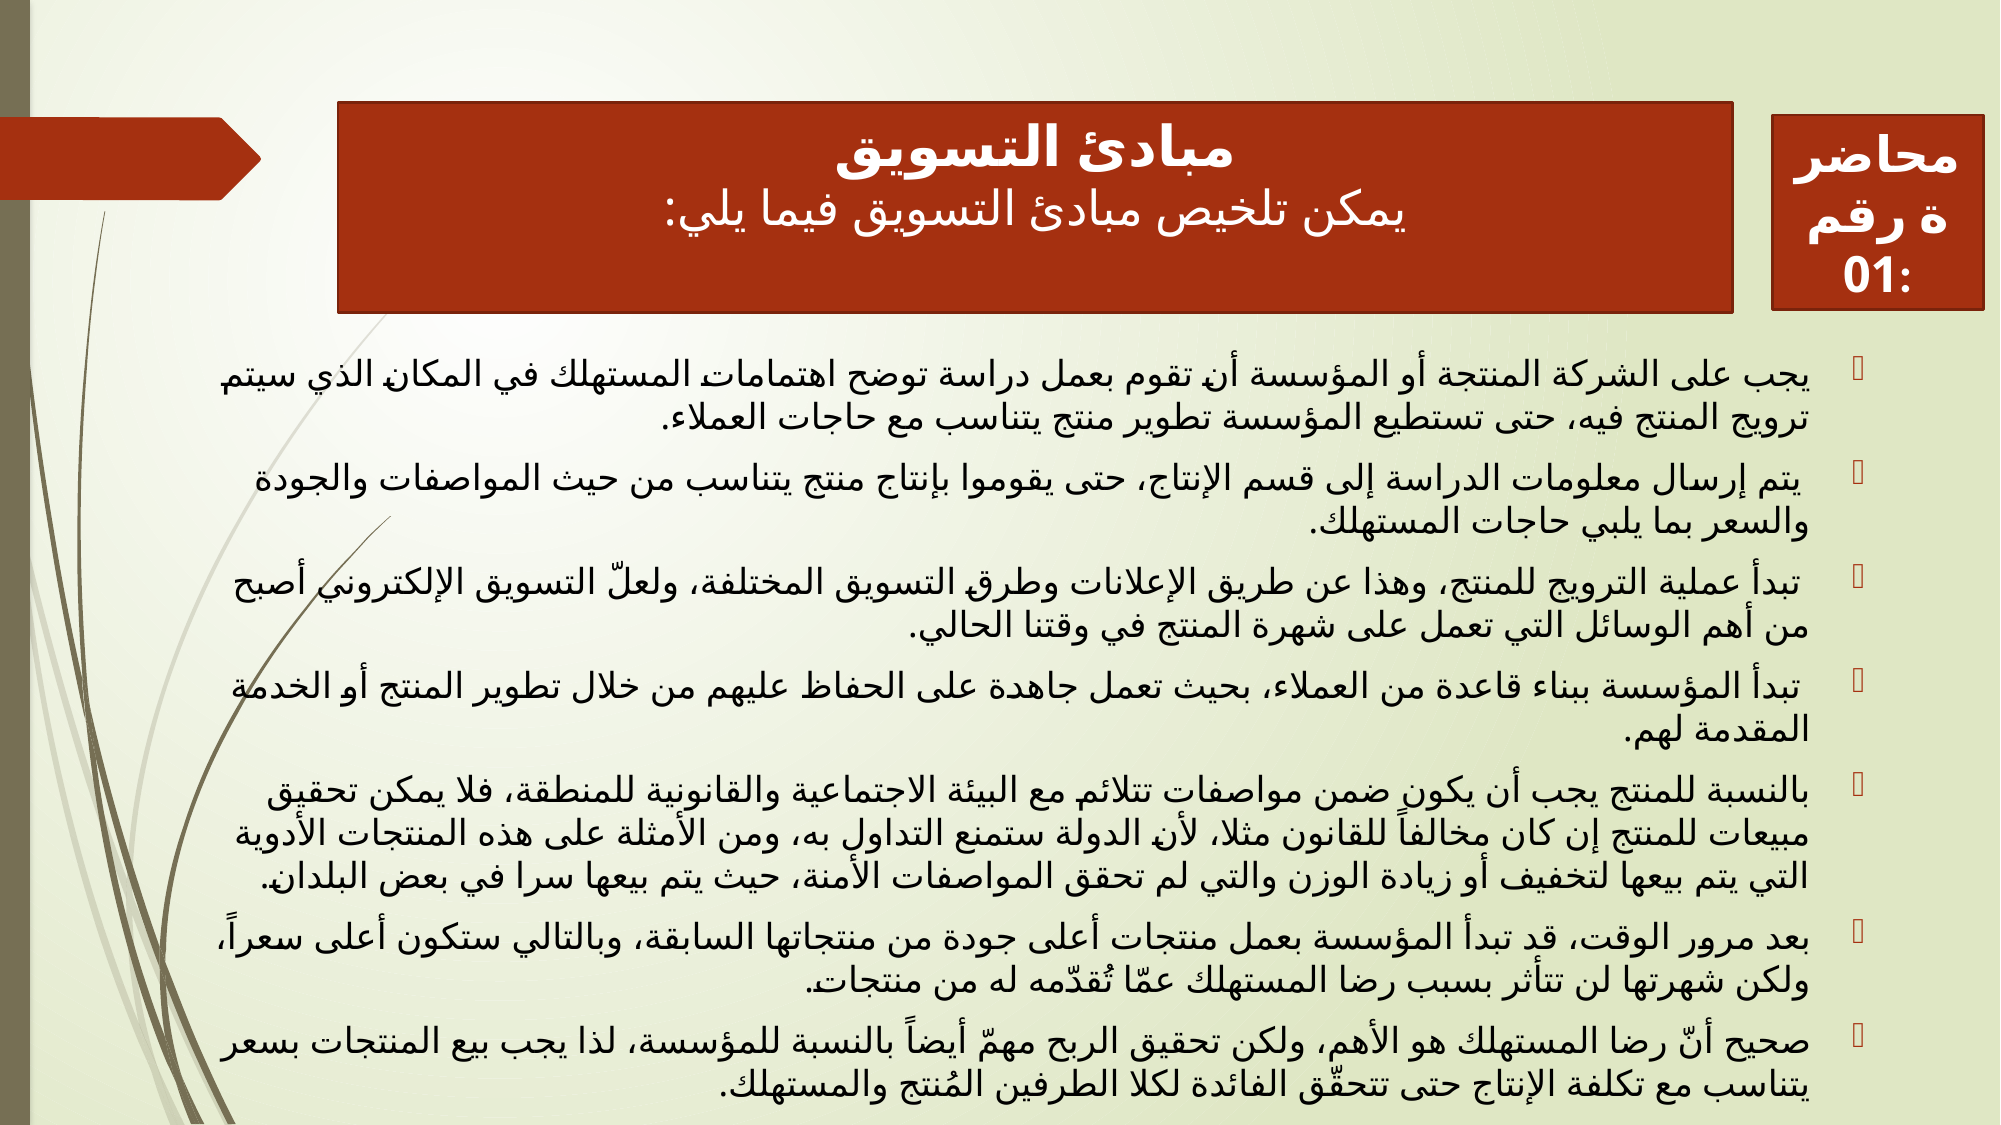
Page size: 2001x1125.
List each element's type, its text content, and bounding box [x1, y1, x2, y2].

title مبادئ التسويق يمكن تلخيص مبادئ التسويق فيما يلي: [337, 101, 1734, 314]
list يجب على الشركة المنتجة أو المؤسسة أن تقوم بعمل دراسة توضح اهتمامات المستهلك في المكان الذي سيتم ترويج المنتج فيه، حتى تستطيع المؤسسة تطوير منتج يتناسب مع حاجات العملاء. يتم إرسال معلومات الدراسة إلى قسم الإنتاج، حتى يقوموا بإنتاج منتج يتناسب من حيث المواصفات والجودة والسعر بما يلبي حاجات المستهلك. تبدأ عملية الترويج للمنتج، وهذا عن طريق الإعلانات وطرق التسويق المختلفة، ولعلّ التسويق الإلكتروني أصبح من أهم الوسائل التي تعمل على شهرة المنتج في وقتنا الحالي. تبدأ المؤسسة ببناء قاعدة من العملاء، بحيث تعمل جاهدة على الحفاظ عليهم من خلال تطوير المنتج أو الخدمة المقدمة لهم. بالنسبة للمنتج يجب أن يكون ضمن مواصفات تتلائم مع البيئة الاجتماعية والقانونية للمنطقة، فلا يمكن تحقيق مبيعات للمنتج إن كان مخالفاً للقانون مثلا، لأن الدولة ستمنع التداول به، ومن الأمثلة على هذه المنتجات الأدوية التي يتم بيعها لتخفيف أو زيادة الوزن والتي لم تحقق المواصفات الأمنة، حيث يتم بيعها سرا في بعض البلدان. بعد مرور الوقت، قد تبدأ المؤسسة بعمل منتجات أعلى جودة من منتجاتها السابقة، وبالتالي ستكون أعلى سعراً، ولكن شهرتها لن تتأثر بسبب رضا المستهلك عمّا تُقدّمه له من منتجات. صحيح أنّ رضا المستهلك هو الأهم، ولكن تحقيق الربح مهمّ أيضاً بالنسبة للمؤسسة، لذا يجب بيع المنتجات بسعر يتناسب مع تكلفة الإنتاج حتى تتحقّق الفائدة لكلا الطرفين المُنتج والمستهلك. [199, 343, 1879, 1125]
text_box محاضرة رقم 01: [1771, 114, 1985, 311]
